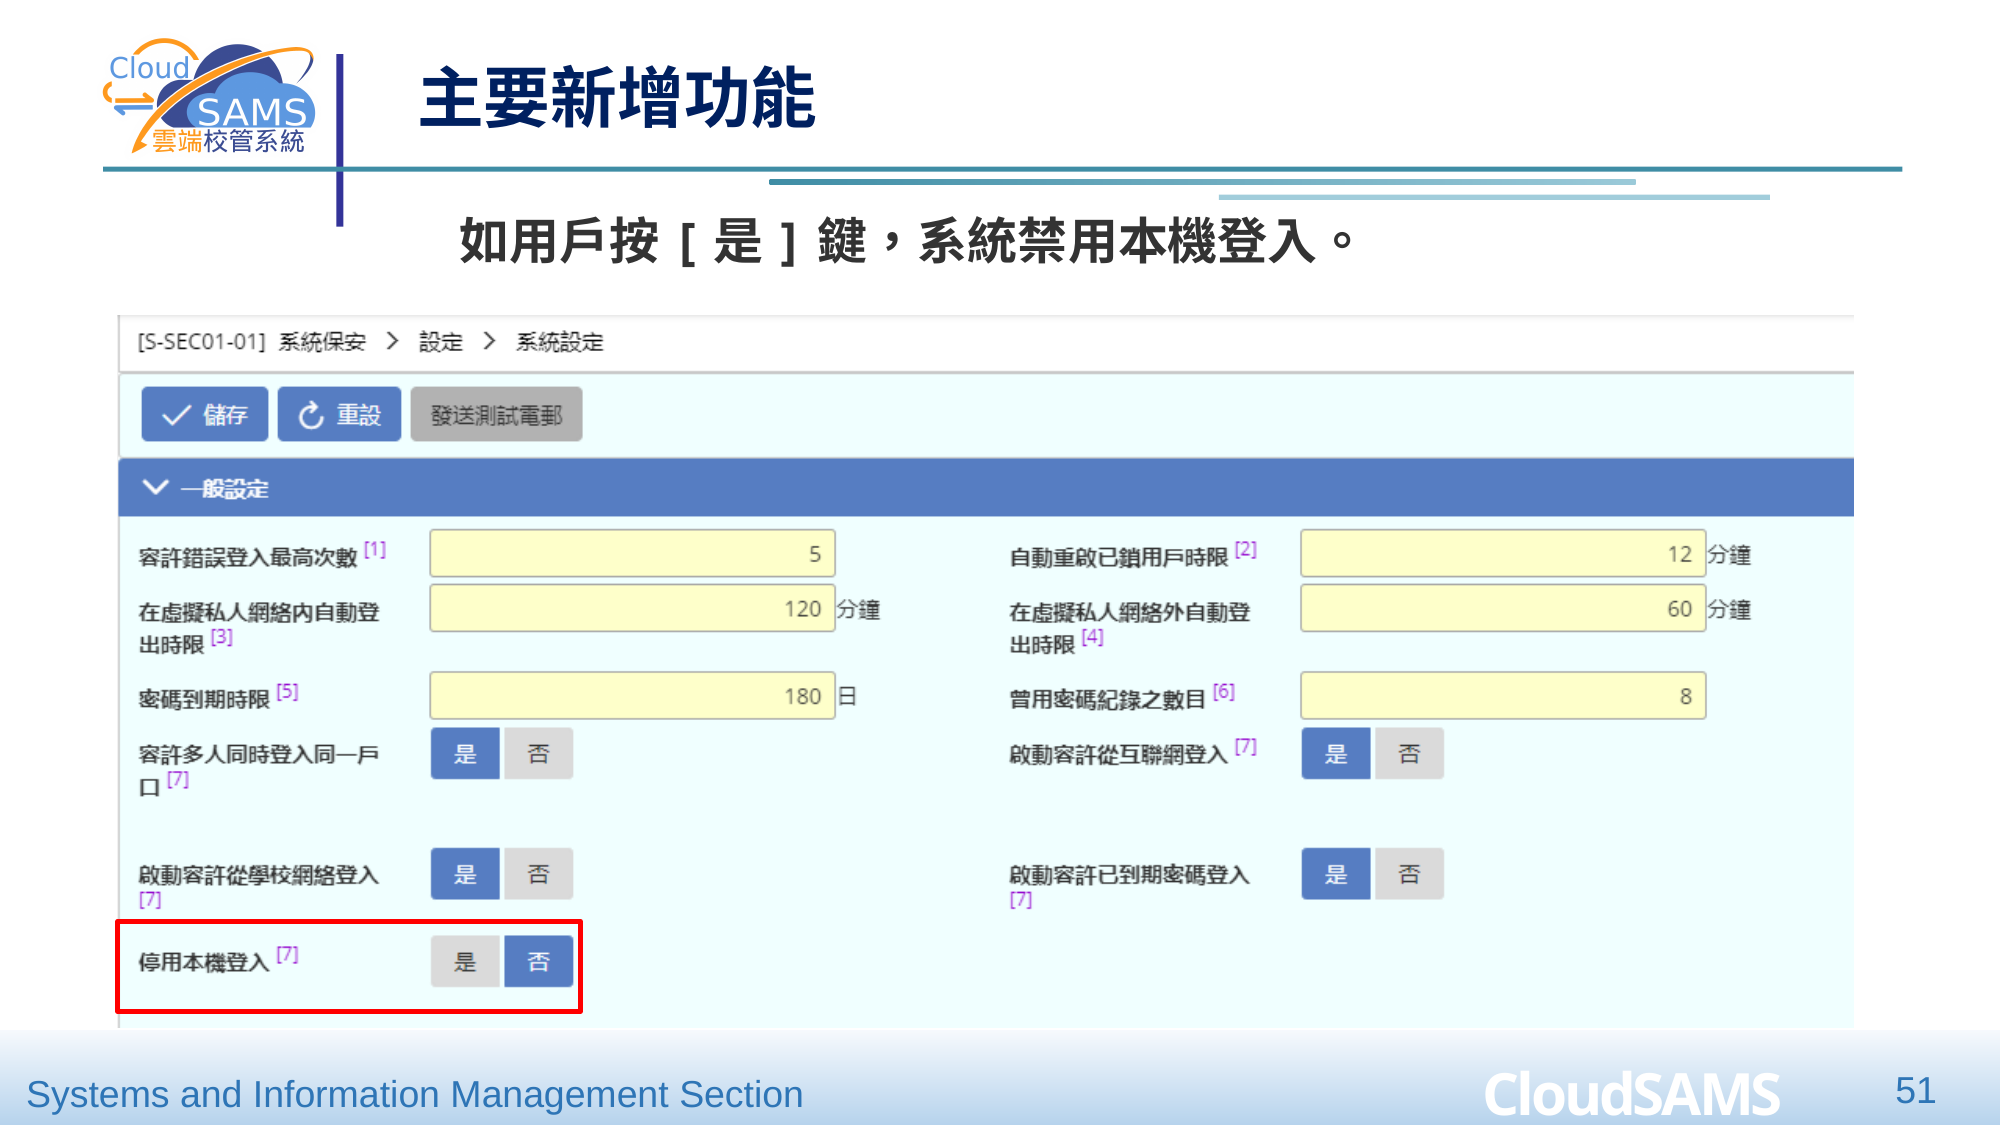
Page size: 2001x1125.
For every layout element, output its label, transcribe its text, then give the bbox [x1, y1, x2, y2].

slide_number 51 [1755, 1059, 1952, 1125]
text_box 主要新增功能 [402, 47, 848, 143]
text_box 如用戶按[是]鍵，系統禁用本機登入。 [445, 201, 1340, 277]
picture [87, 7, 349, 175]
picture [117, 315, 1854, 1029]
